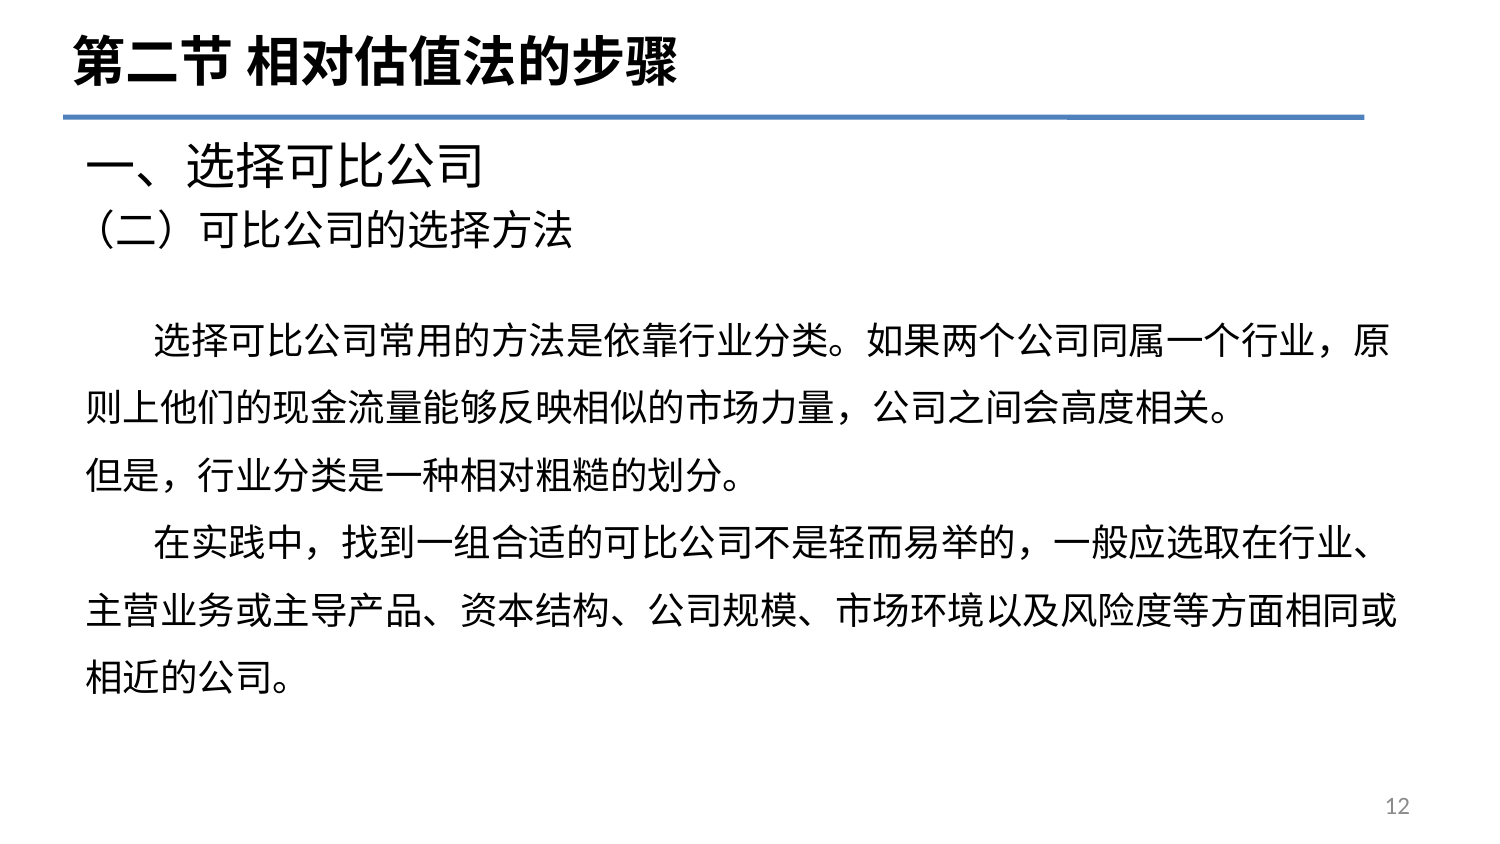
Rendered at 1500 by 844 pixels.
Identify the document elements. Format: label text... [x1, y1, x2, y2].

list 选择可比公司常用的方法是依靠行业分类。如果两个公司同属一个行业，原则上他们的现金流量能够反映相似的市场力量，公司之间会高度相关。 但是，行业分类是一种相对粗糙的划分。 在实践中，找到一组合适的可比公司不是轻而易举的，一般应选取在行业、主营业务或主导产品、资本结构、公司规模、市场环境以及风险度等方面相同或相近的公司。 [70, 286, 1421, 762]
text_box 一、选择可比公司 [70, 93, 1421, 235]
title （二）可比公司的选择方法 [58, 175, 1409, 282]
slide_number 12 [1074, 782, 1425, 827]
text_box 第二节 相对估值法的步骤 [56, 11, 1407, 107]
